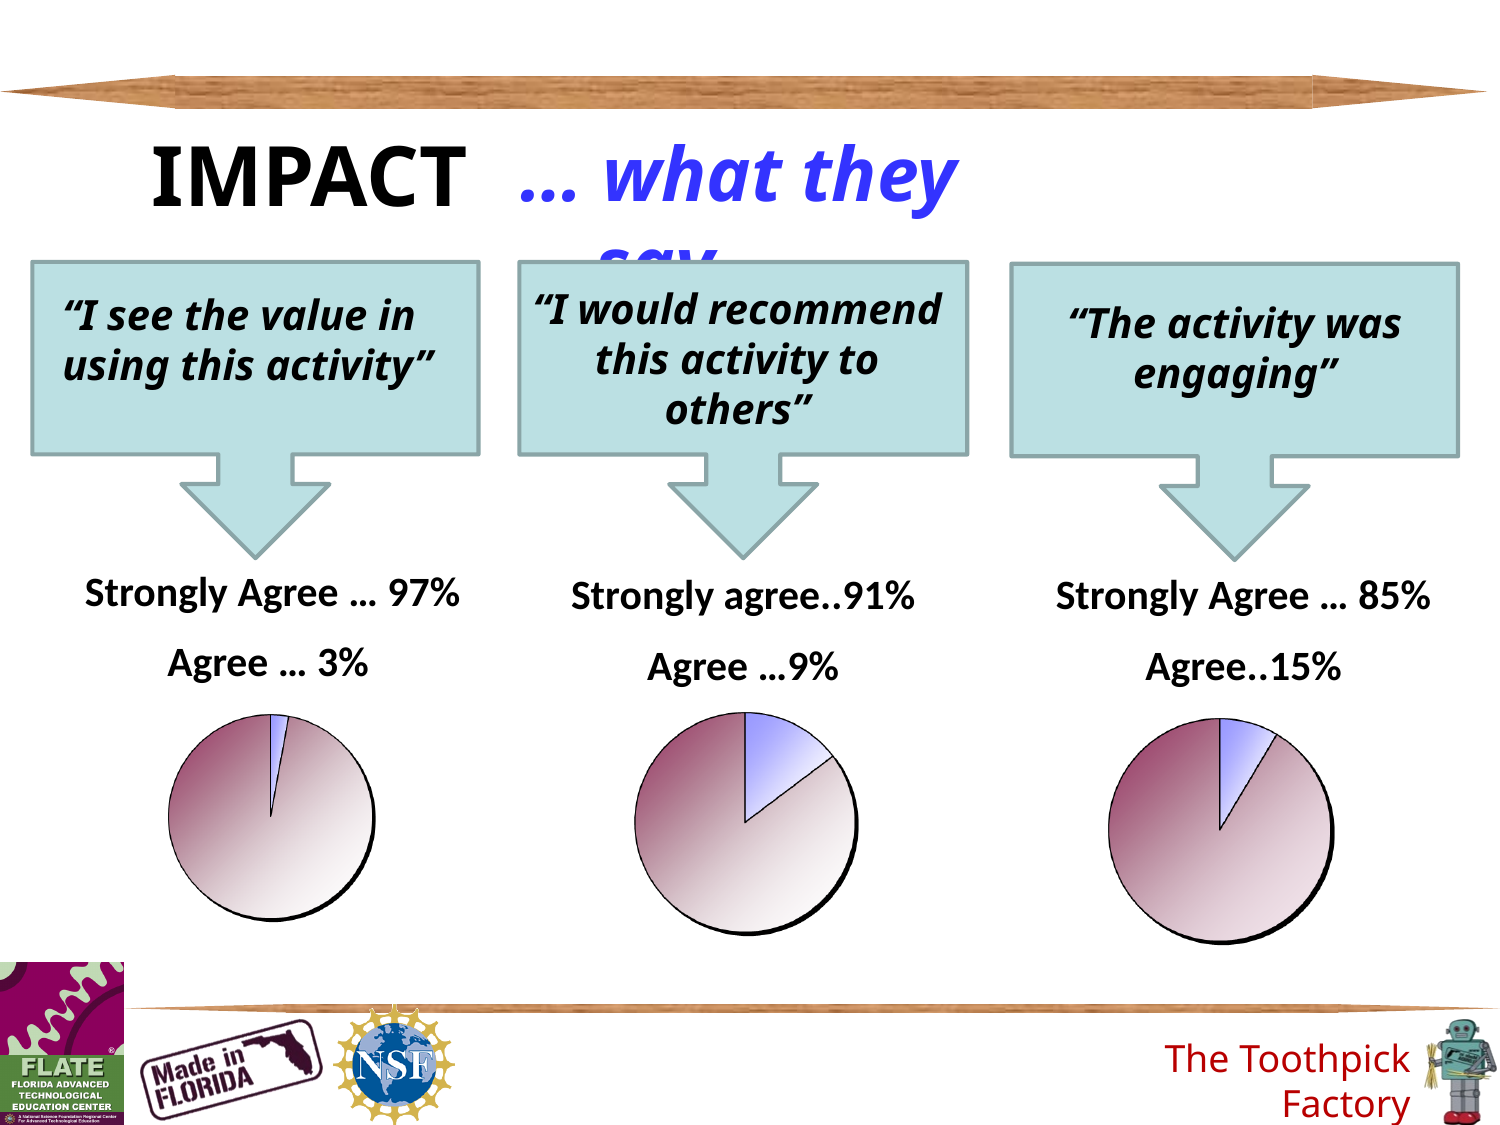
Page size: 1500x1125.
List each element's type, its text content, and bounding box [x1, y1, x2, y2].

picture [615, 74, 1488, 109]
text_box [983, 599, 1500, 1009]
text_box … what they say… [505, 118, 1156, 314]
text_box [583, 662, 909, 983]
text_box “I see the value in using this activity” [62, 288, 506, 428]
text_box “I would recommend this activity to others” [524, 282, 950, 493]
text_box [1009, 261, 1461, 297]
text_box Strongly Agree … 97% Agree … 3% [23, 564, 523, 771]
text_box [517, 259, 970, 457]
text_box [118, 690, 423, 941]
picture [1424, 1015, 1500, 1125]
text_box [30, 259, 481, 561]
text_box [675, 493, 812, 561]
text_box IMPACT [5, 65, 615, 229]
text_box “The activity was engaging” [997, 297, 1473, 507]
text_box Strongly agree..91% Agree …9% [505, 567, 981, 746]
text_box [1178, 507, 1291, 563]
picture [0, 962, 1474, 1125]
text_box Strongly Agree … 85% Agree..15% [997, 568, 1491, 598]
